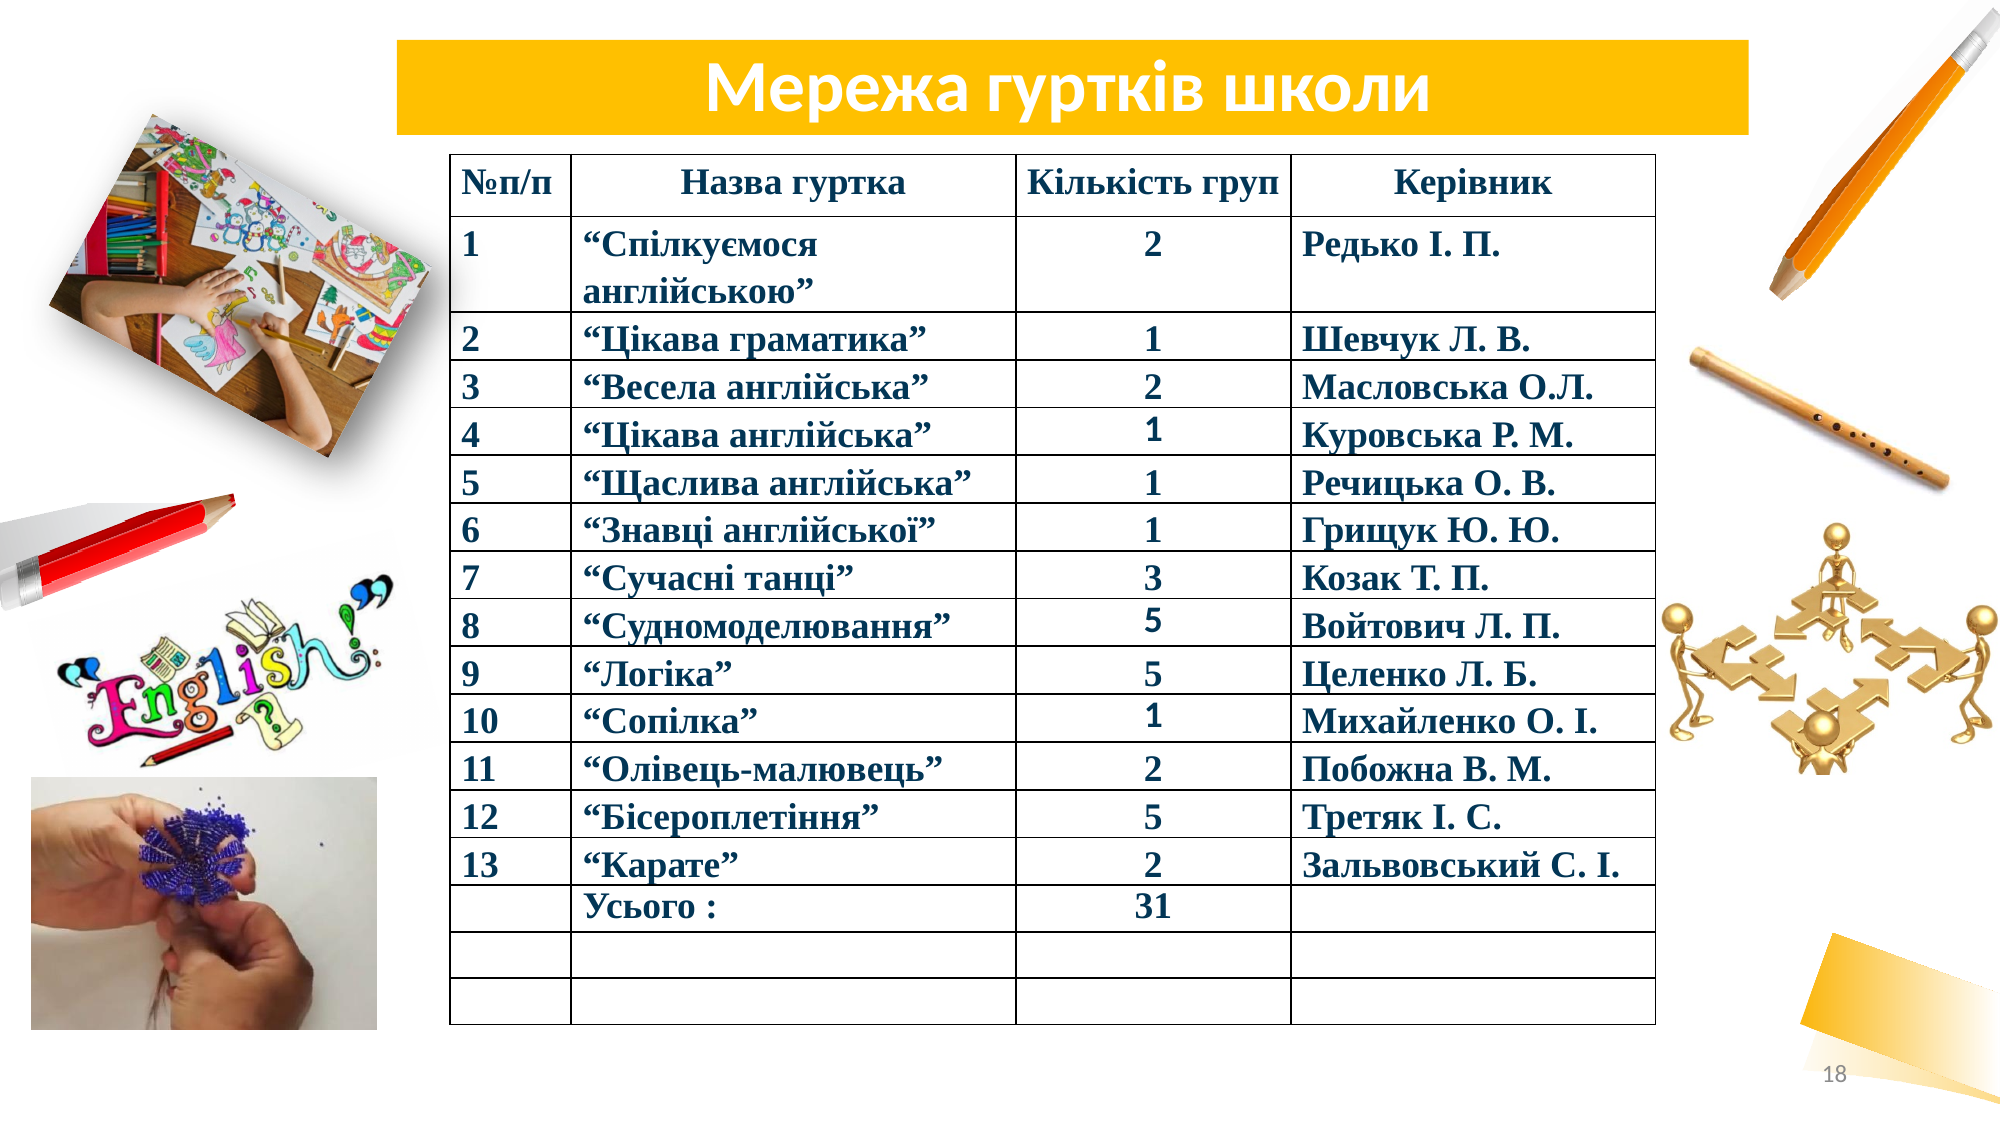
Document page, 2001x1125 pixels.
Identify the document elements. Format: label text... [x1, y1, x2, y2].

table_cell 5 [451, 456, 570, 502]
table_cell [451, 933, 570, 977]
table_cell Козак Т. П. [1292, 552, 1655, 598]
table_cell “Щаслива англійська” [572, 456, 1015, 502]
table_cell 1 [1017, 408, 1290, 454]
table_cell “Цікава граматика” [572, 313, 1015, 359]
table_cell 1 [451, 217, 570, 311]
table_cell 4 [451, 408, 570, 454]
slide_number 18 [1412, 1042, 1863, 1103]
table_cell Куровська Р. М. [1292, 408, 1655, 454]
table_cell “Карате” [572, 838, 1015, 884]
table_cell 2 [451, 313, 570, 359]
table_cell [1292, 933, 1655, 977]
table_cell 2 [1017, 743, 1290, 789]
table_cell 5 [1017, 647, 1290, 693]
table_cell Редько І. П. [1292, 217, 1655, 311]
table_cell “Цікава англійська” [572, 408, 1015, 454]
table_cell Войтович Л. П. [1292, 599, 1655, 645]
table_cell “Бісероплетіння” [572, 791, 1015, 837]
table_header Керівник [1292, 155, 1655, 216]
picture [1659, 0, 2000, 775]
table_cell [451, 886, 570, 931]
table_cell 2 [1017, 361, 1290, 407]
table_cell 9 [451, 647, 570, 693]
table_cell “Знавці англійської” [572, 504, 1015, 550]
table_cell “Весела англійська” [572, 361, 1015, 407]
table_cell 7 [451, 552, 570, 598]
table_cell [1292, 979, 1655, 1024]
table_cell [1292, 886, 1655, 931]
table_cell [1017, 933, 1290, 977]
table_header Кількість груп [1017, 155, 1290, 216]
table_cell [572, 979, 1015, 1024]
table_cell [451, 979, 570, 1024]
table_cell 5 [1017, 599, 1290, 645]
table_cell Побожна В. М. [1292, 743, 1655, 789]
table_cell 8 [451, 599, 570, 645]
table_cell Целенко Л. Б. [1292, 647, 1655, 693]
table_cell “Олівець-малювець” [572, 743, 1015, 789]
table_cell 13 [451, 838, 570, 884]
table_cell “Логіка” [572, 647, 1015, 693]
table_cell “Спілкуємося англійською” [572, 217, 1015, 311]
table_cell 1 [1017, 456, 1290, 502]
table_cell 31 [1017, 886, 1290, 931]
table_cell 3 [1017, 552, 1290, 598]
table_cell [572, 933, 1015, 977]
table_cell 3 [451, 361, 570, 407]
table_cell Михайленко О. І. [1292, 695, 1655, 741]
table_cell [1017, 979, 1290, 1024]
table_cell “Сопілка” [572, 695, 1015, 741]
table_cell Зальвовський С. І. [1292, 838, 1655, 884]
table_cell 12 [451, 791, 570, 837]
picture [0, 493, 446, 1030]
table_header №п/п [451, 155, 570, 216]
table_cell 6 [451, 504, 570, 550]
table_cell 10 [451, 695, 570, 741]
table_cell 1 [1017, 313, 1290, 359]
table_cell Шевчук Л. В. [1292, 313, 1655, 359]
table_cell Усього : [572, 886, 1015, 931]
title Мережа гуртків школи [396, 39, 1749, 135]
table_cell 5 [1017, 791, 1290, 837]
table_header Назва гуртка [572, 155, 1015, 216]
table_cell 2 [1017, 217, 1290, 311]
table_cell 1 [1017, 695, 1290, 741]
table_cell Грищук Ю. Ю. [1292, 504, 1655, 550]
table_cell “Судномоделювання” [572, 599, 1015, 645]
table_cell 1 [1017, 504, 1290, 550]
picture [50, 114, 431, 457]
table_cell Речицька О. В. [1292, 456, 1655, 502]
table_cell Третяк І. С. [1292, 791, 1655, 837]
table_cell 2 [1017, 838, 1290, 884]
table_cell 11 [451, 743, 570, 789]
table_cell “Сучасні танці” [572, 552, 1015, 598]
table_cell Масловська О.Л. [1292, 361, 1655, 407]
